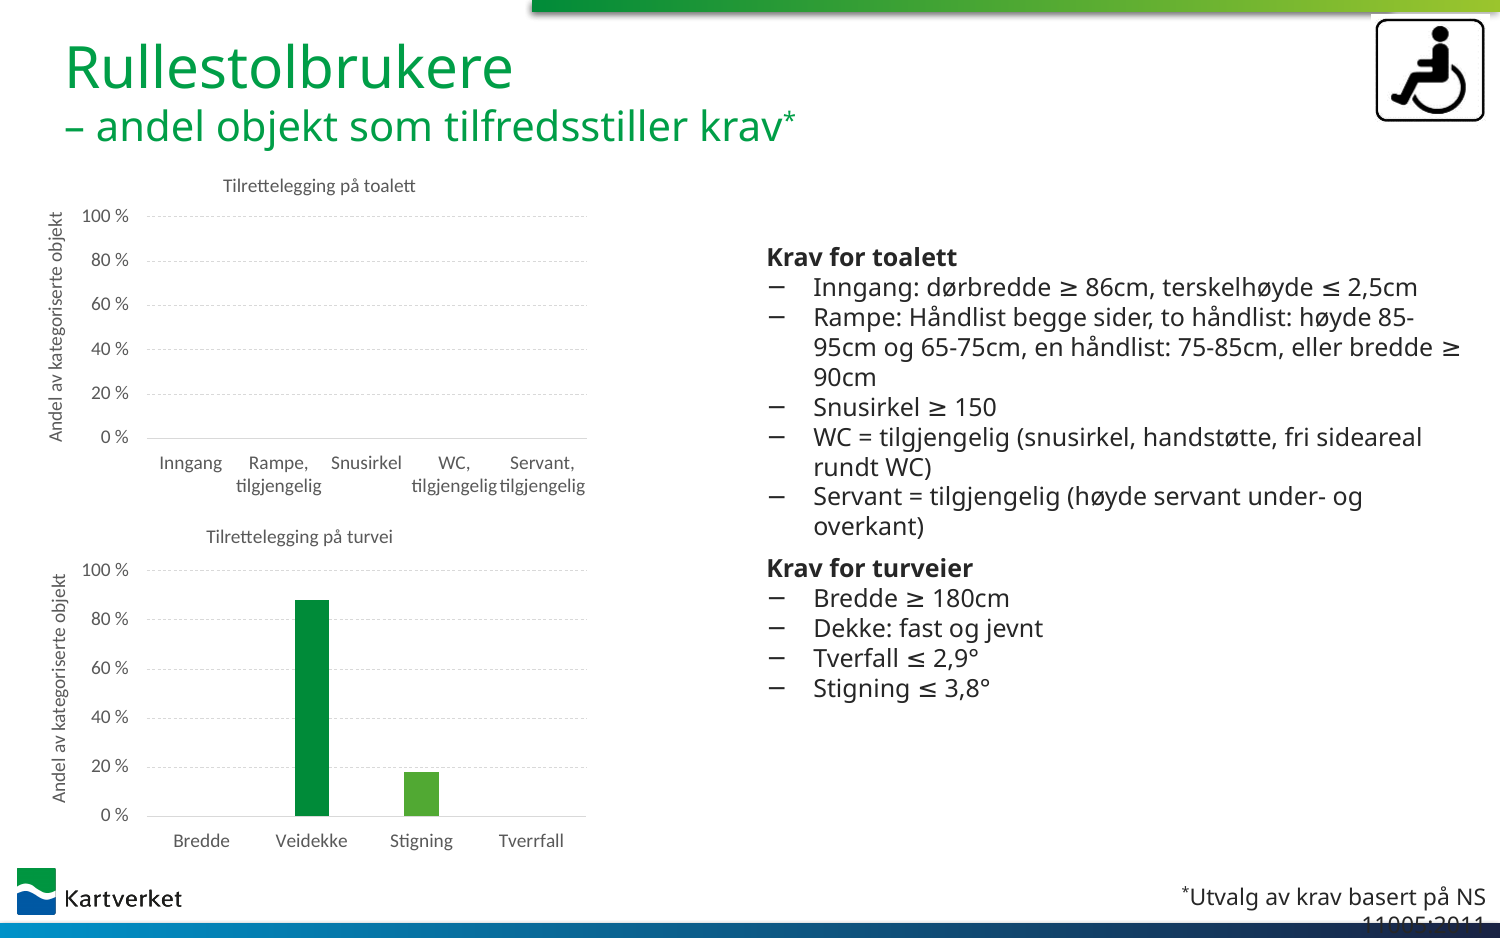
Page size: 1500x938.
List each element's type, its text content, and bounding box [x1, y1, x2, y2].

text_box Rullestolbrukere – andel objekt som tilfredsstiller krav* [49, 14, 1431, 158]
text_box Krav for turveier Bredde ≥ 180cm Dekke: fast og jevnt Tverfall ≤ 2,9° Stigning ≤ 3,8° [751, 545, 1483, 710]
text_box Krav for toalett Inngang: dørbredde ≥ 86cm, terskelhøyde ≤ 2,5cm Rampe: Håndlist begge sider, to håndlist: høyde 85-95cm og 65-75cm, en håndlist: 75-85cm, eller bredde ≥ 90cm Snusirkel ≥ 150 WC = tilgjengelig (snusirkel, handstøtte, fri sideareal rundt WC) Servant = tilgjengelig (høyde servant under- og overkant) [751, 234, 1483, 545]
picture [41, 520, 598, 859]
picture [1371, 13, 1491, 127]
text_box *Utvalg av krav basert på NS 11005:2011 [1068, 873, 1500, 938]
picture [41, 166, 598, 505]
